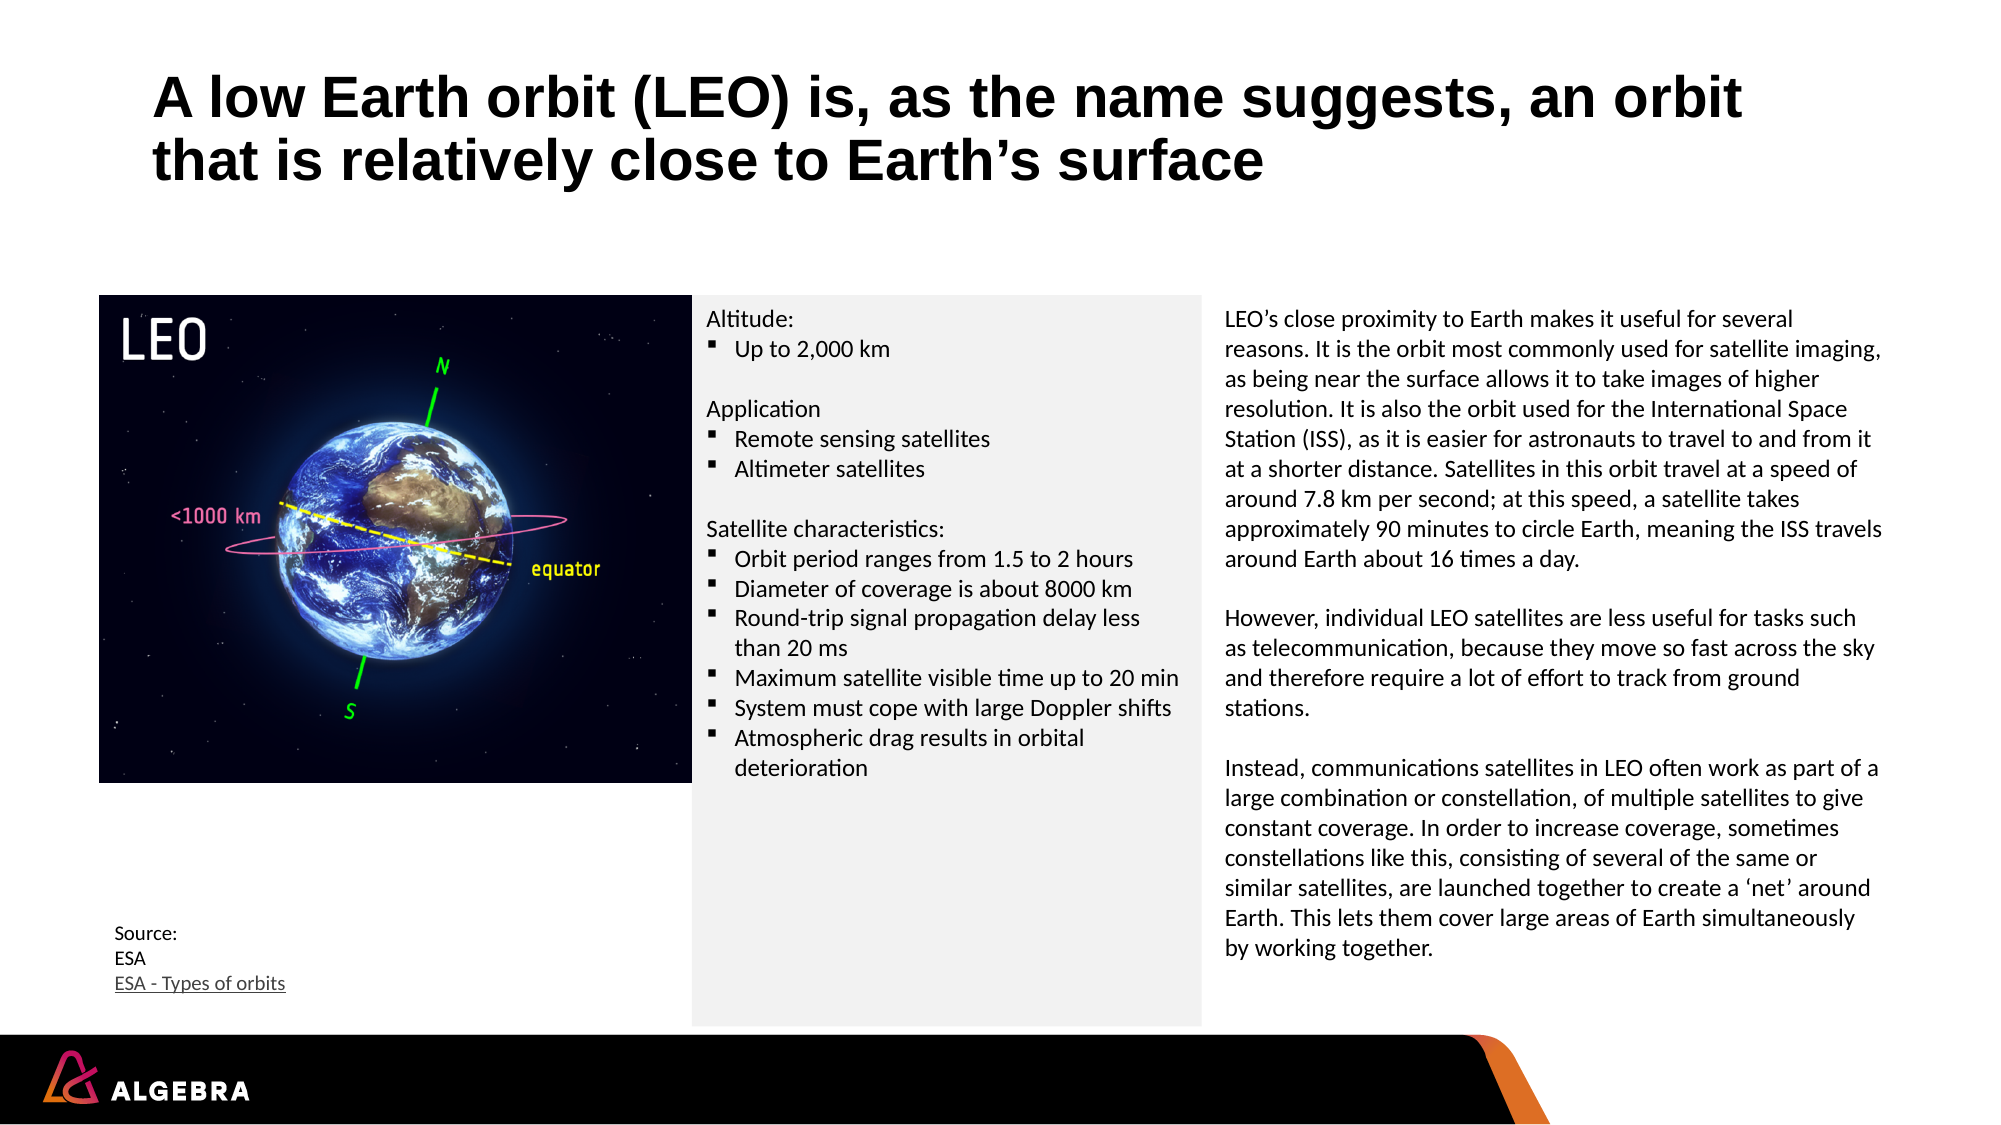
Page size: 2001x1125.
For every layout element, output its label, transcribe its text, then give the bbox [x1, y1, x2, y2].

picture [0, 1034, 1733, 1125]
picture [99, 295, 692, 783]
text_box Altitude: Up to 2,000 km Application Remote sensing satellites Altimeter satellites Satellite characteristics: Orbit period ranges from 1.5 to 2 hours Diameter of coverage is about 8000 km Round-trip signal propagation delay less than 20 ms Maximum satellite visible time up to 20 min System must cope with large Doppler shifts Atmospheric drag results in orbital deterioration [691, 294, 1203, 1027]
title A low Earth orbit (LEO) is, as the name suggests, an orbit that is relatively close to Earth’s surface [137, 59, 1863, 278]
text_box LEO’s close proximity to Earth makes it useful for several reasons. It is the orbit most commonly used for satellite imaging, as being near the surface allows it to take images of higher resolution. It is also the orbit used for the International Space Station (ISS), as it is easier for astronauts to travel to and from it at a shorter distance. Satellites in this orbit travel at a speed of around 7.8 km per second; at this speed, a satellite takes approximately 90 minutes to circle Earth, meaning the ISS travels around Earth about 16 times a day. However, individual LEO satellites are less useful for tasks such as telecommunication, because they move so fast across the sky and therefore require a lot of effort to track from ground stations. Instead, communications satellites in LEO often work as part of a large combination or constellation, of multiple satellites to give constant coverage. In order to increase coverage, sometimes constellations like this, consisting of several of the same or similar satellites, are launched together to create a ‘net’ around Earth. This lets them cover large areas of Earth simultaneously by working together. [1209, 294, 1901, 1025]
text_box Source: ESA ESA - Types of orbits [99, 912, 850, 1014]
